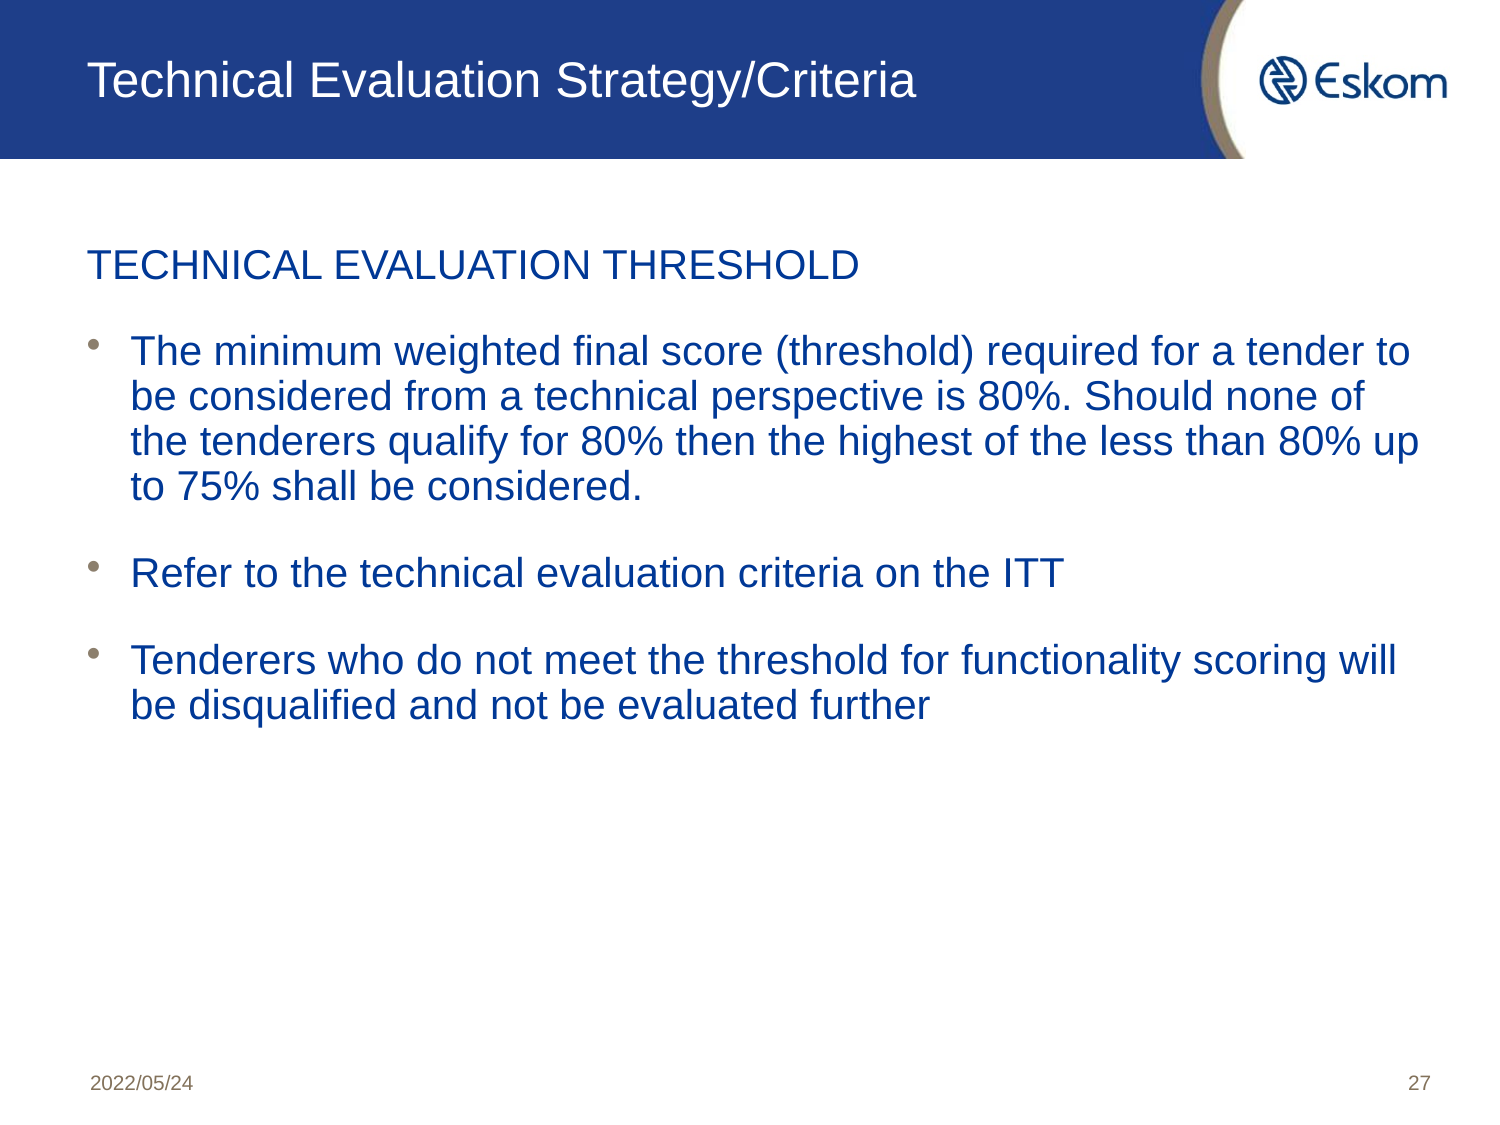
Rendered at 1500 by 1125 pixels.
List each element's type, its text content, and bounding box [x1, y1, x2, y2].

picture [0, 0, 1246, 159]
list TECHNICAL EVALUATION THRESHOLD The minimum weighted final score (threshold) required for a tender to be considered from a technical perspective is 80%. Should none of the tenderers qualify for 80% then the highest of the less than 80% up to 75% shall be considered. Refer to the technical evaluation criteria on the ITT Tenderers who do not meet the threshold for functionality scoring will be disqualified and not be evaluated further [71, 235, 1447, 1064]
picture [1257, 55, 1450, 105]
title Technical Evaluation Strategy/Criteria [71, 27, 1142, 137]
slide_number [75, 1058, 361, 1103]
slide_number 27 [1175, 1058, 1447, 1103]
